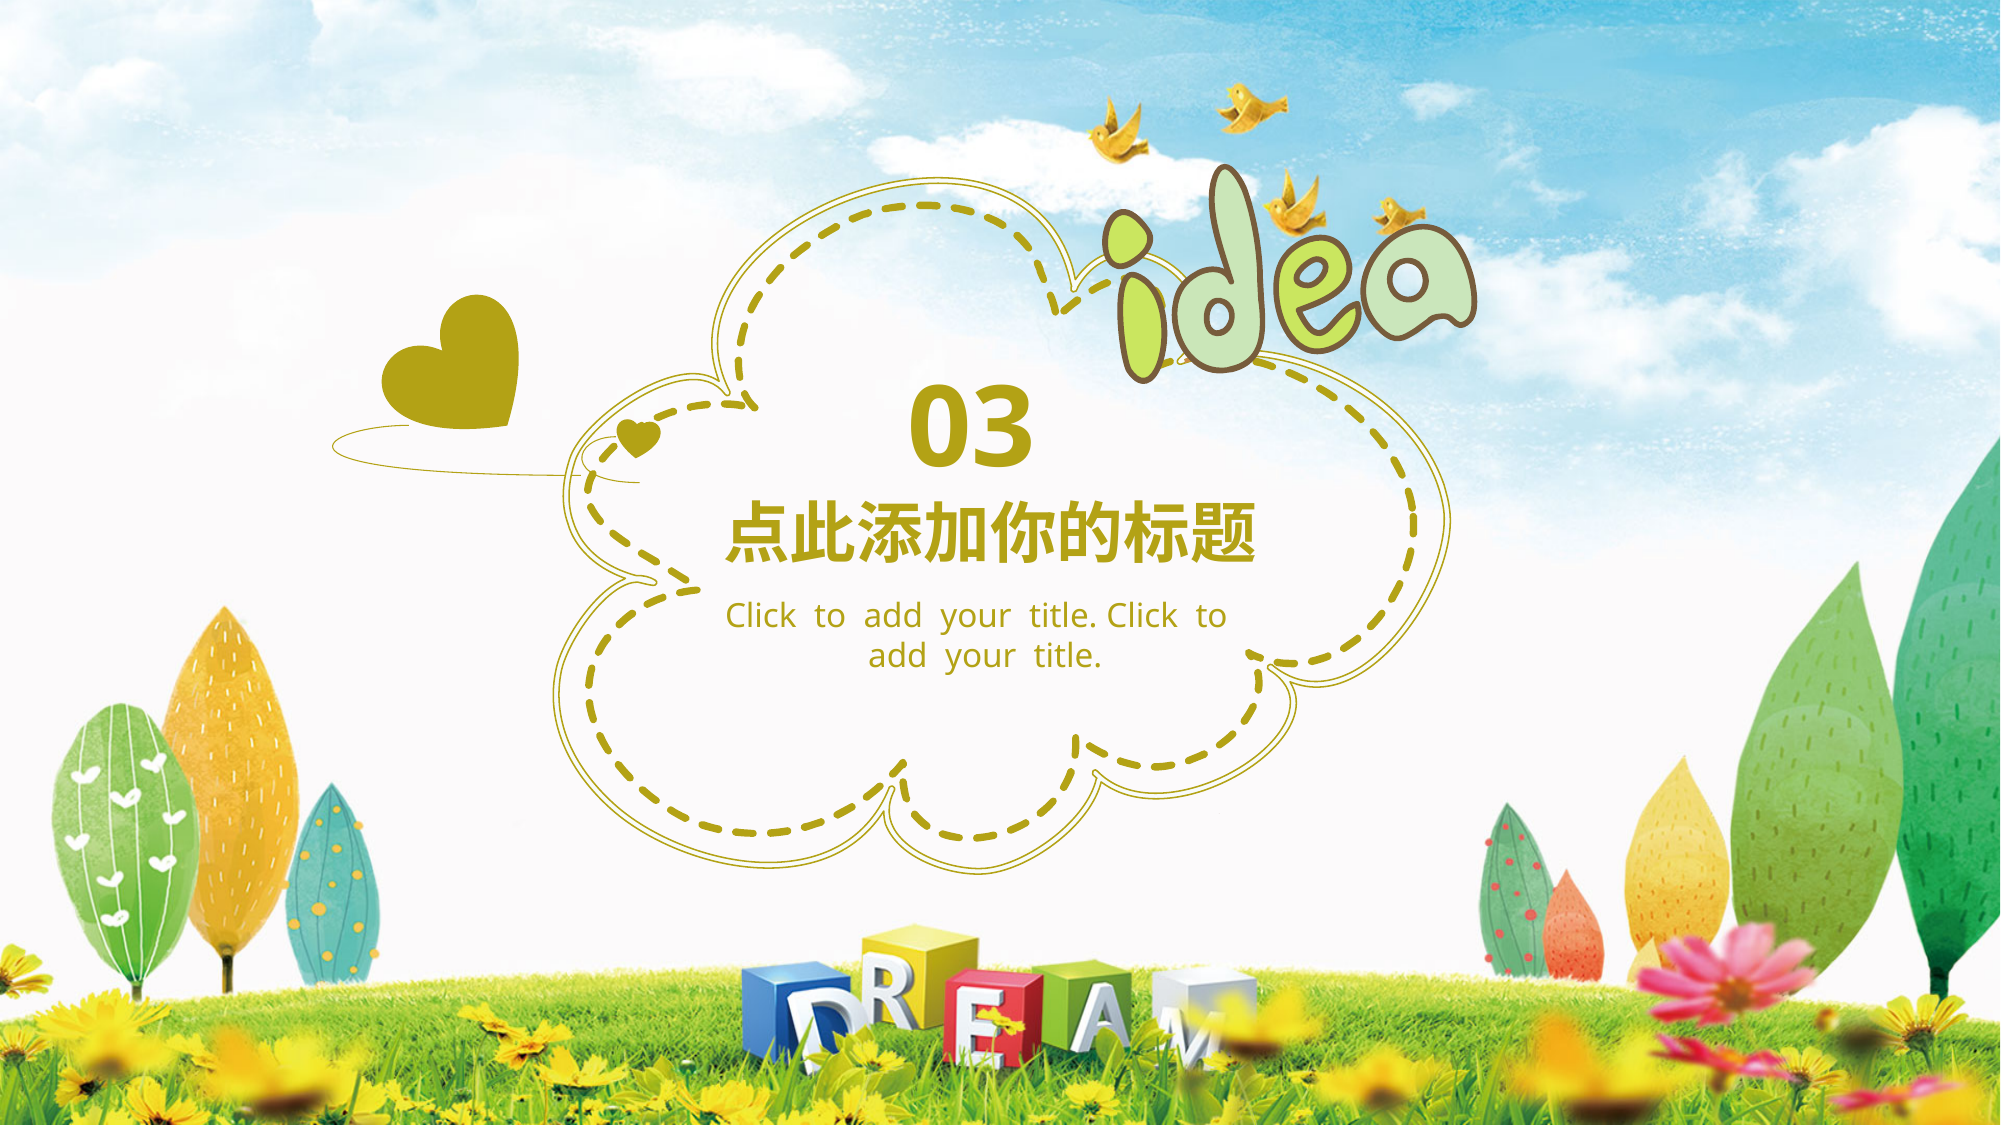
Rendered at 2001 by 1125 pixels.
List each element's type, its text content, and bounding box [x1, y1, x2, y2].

text_box [1255, 682, 1262, 693]
text_box [1007, 819, 1029, 833]
text_box [1345, 405, 1364, 423]
text_box [1410, 513, 1417, 537]
text_box [668, 567, 689, 583]
text_box 03 [823, 346, 1120, 497]
text_box [654, 408, 677, 421]
text_box [741, 390, 758, 411]
text_box [1253, 358, 1276, 370]
text_box [1286, 369, 1308, 383]
text_box [1275, 659, 1298, 667]
text_box [801, 818, 824, 831]
text_box [882, 203, 906, 212]
text_box [767, 828, 791, 837]
text_box 点此添加你的标题 [708, 483, 1338, 579]
text_box [939, 831, 963, 841]
text_box [790, 242, 811, 259]
text_box [616, 610, 636, 628]
text_box [1086, 742, 1108, 757]
text_box [889, 759, 907, 777]
text_box [984, 214, 1006, 229]
text_box [699, 822, 722, 833]
text_box [1367, 610, 1385, 630]
text_box [573, 177, 1106, 468]
text_box [599, 447, 609, 462]
text_box [1360, 223, 1478, 342]
text_box [667, 806, 689, 821]
text_box [610, 530, 630, 547]
text_box [1178, 170, 1259, 367]
text_box [911, 811, 930, 830]
text_box Click to add your title. Click to add your title. [696, 587, 1275, 682]
text_box [615, 761, 633, 781]
text_box [834, 803, 855, 818]
text_box [595, 634, 611, 656]
picture [0, 0, 2001, 1125]
text_box [586, 699, 597, 723]
text_box [1034, 260, 1047, 283]
text_box [1037, 798, 1056, 817]
text_box [1144, 253, 1186, 282]
text_box [1216, 731, 1236, 748]
text_box [1340, 635, 1361, 652]
text_box [1316, 385, 1337, 401]
text_box [687, 401, 711, 411]
text_box [584, 471, 596, 494]
text_box [721, 401, 745, 409]
text_box [1117, 271, 1168, 384]
text_box [1203, 297, 1235, 337]
text_box [585, 665, 595, 688]
text_box [1171, 163, 1266, 374]
text_box [1061, 297, 1081, 314]
text_box [1405, 488, 1416, 511]
text_box [1117, 757, 1141, 769]
text_box [1367, 230, 1471, 335]
text_box [818, 223, 840, 239]
text_box [973, 832, 997, 841]
text_box [639, 787, 660, 804]
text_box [609, 423, 662, 472]
text_box [748, 291, 763, 313]
text_box [916, 202, 940, 209]
text_box [1388, 580, 1403, 602]
text_box [1014, 232, 1032, 251]
text_box [597, 732, 612, 754]
text_box [1308, 653, 1331, 665]
text_box [553, 350, 1451, 875]
text_box [1162, 358, 1174, 368]
text_box [1370, 429, 1388, 449]
text_box [863, 783, 883, 801]
text_box [1279, 241, 1355, 348]
text_box [588, 503, 604, 525]
text_box [1386, 257, 1429, 303]
text_box [638, 550, 660, 565]
text_box [1089, 279, 1111, 294]
text_box [737, 322, 748, 346]
text_box [1241, 703, 1256, 725]
text_box [1060, 768, 1074, 791]
text_box [1403, 548, 1414, 571]
text_box [732, 829, 756, 837]
text_box [1047, 292, 1059, 315]
text_box [676, 587, 696, 596]
text_box [1273, 234, 1362, 355]
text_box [389, 317, 573, 486]
text_box [900, 778, 910, 802]
text_box [766, 264, 784, 284]
text_box [1185, 751, 1207, 764]
text_box [1109, 216, 1147, 263]
text_box [1072, 734, 1079, 758]
text_box [1293, 256, 1329, 289]
text_box [1391, 457, 1405, 479]
text_box [1102, 209, 1154, 270]
text_box [951, 205, 974, 215]
text_box [1124, 278, 1161, 377]
text_box [644, 594, 666, 608]
text_box [1151, 762, 1175, 770]
text_box [735, 357, 743, 381]
text_box [849, 209, 872, 222]
